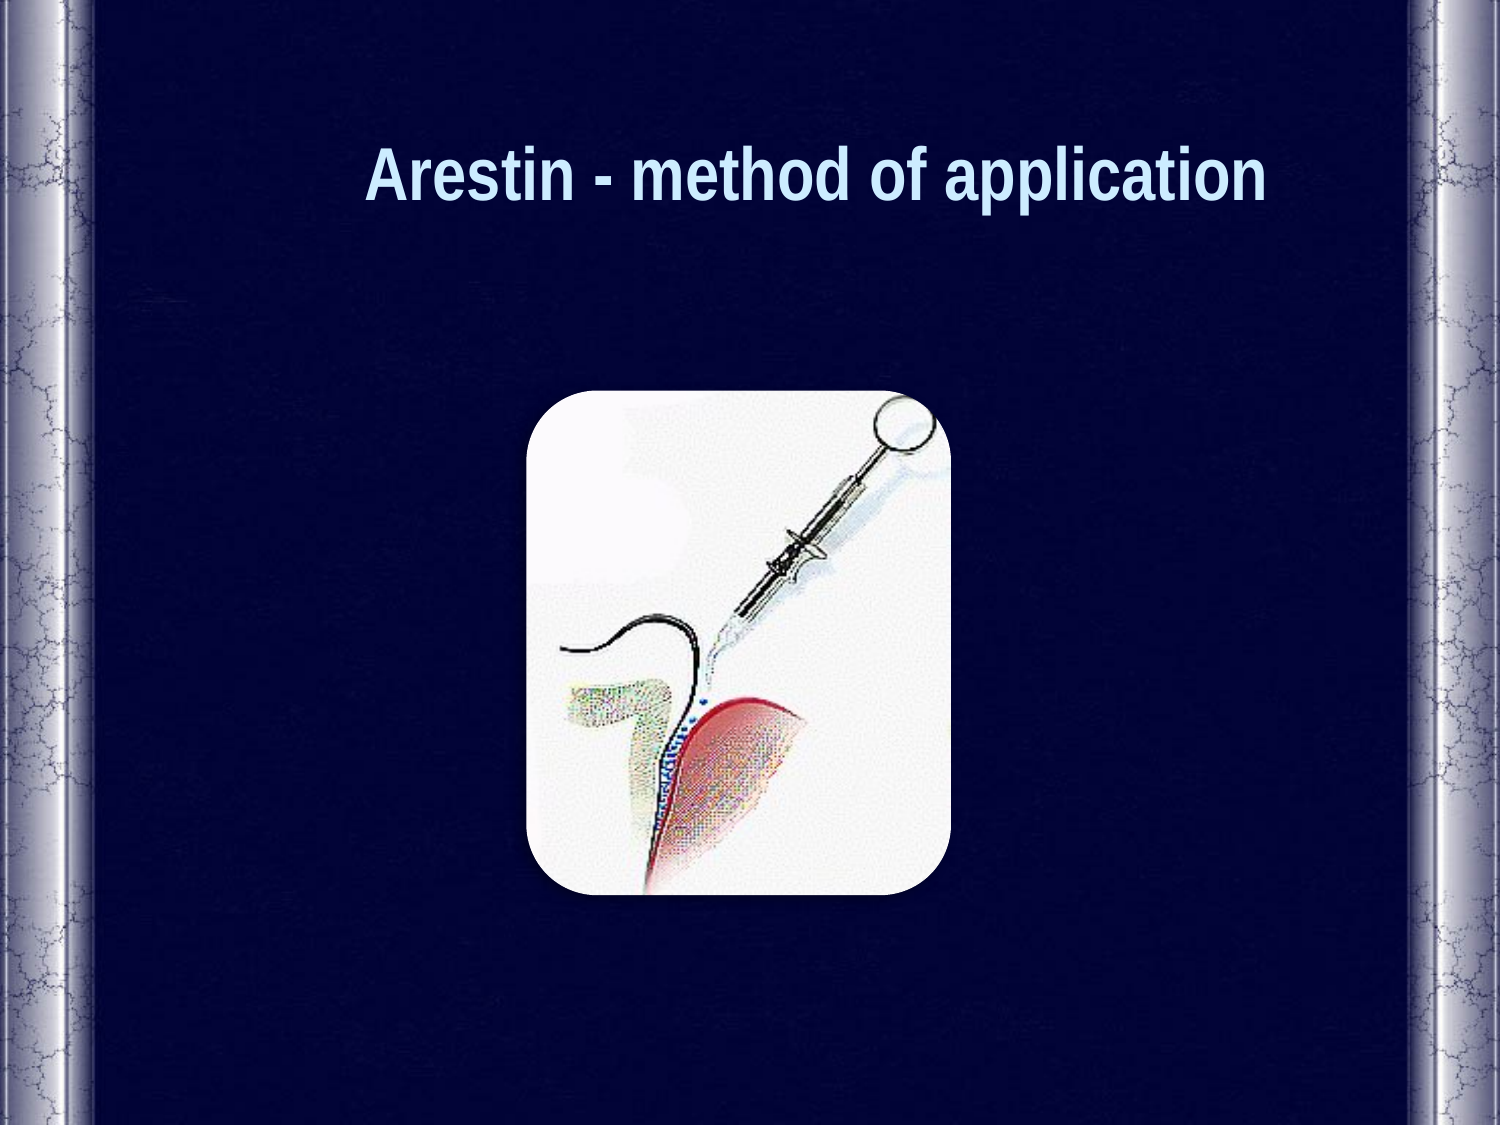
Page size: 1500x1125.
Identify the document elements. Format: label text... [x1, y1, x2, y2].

title Arestin - method of application [283, 76, 1351, 265]
picture [0, 0, 1500, 1125]
